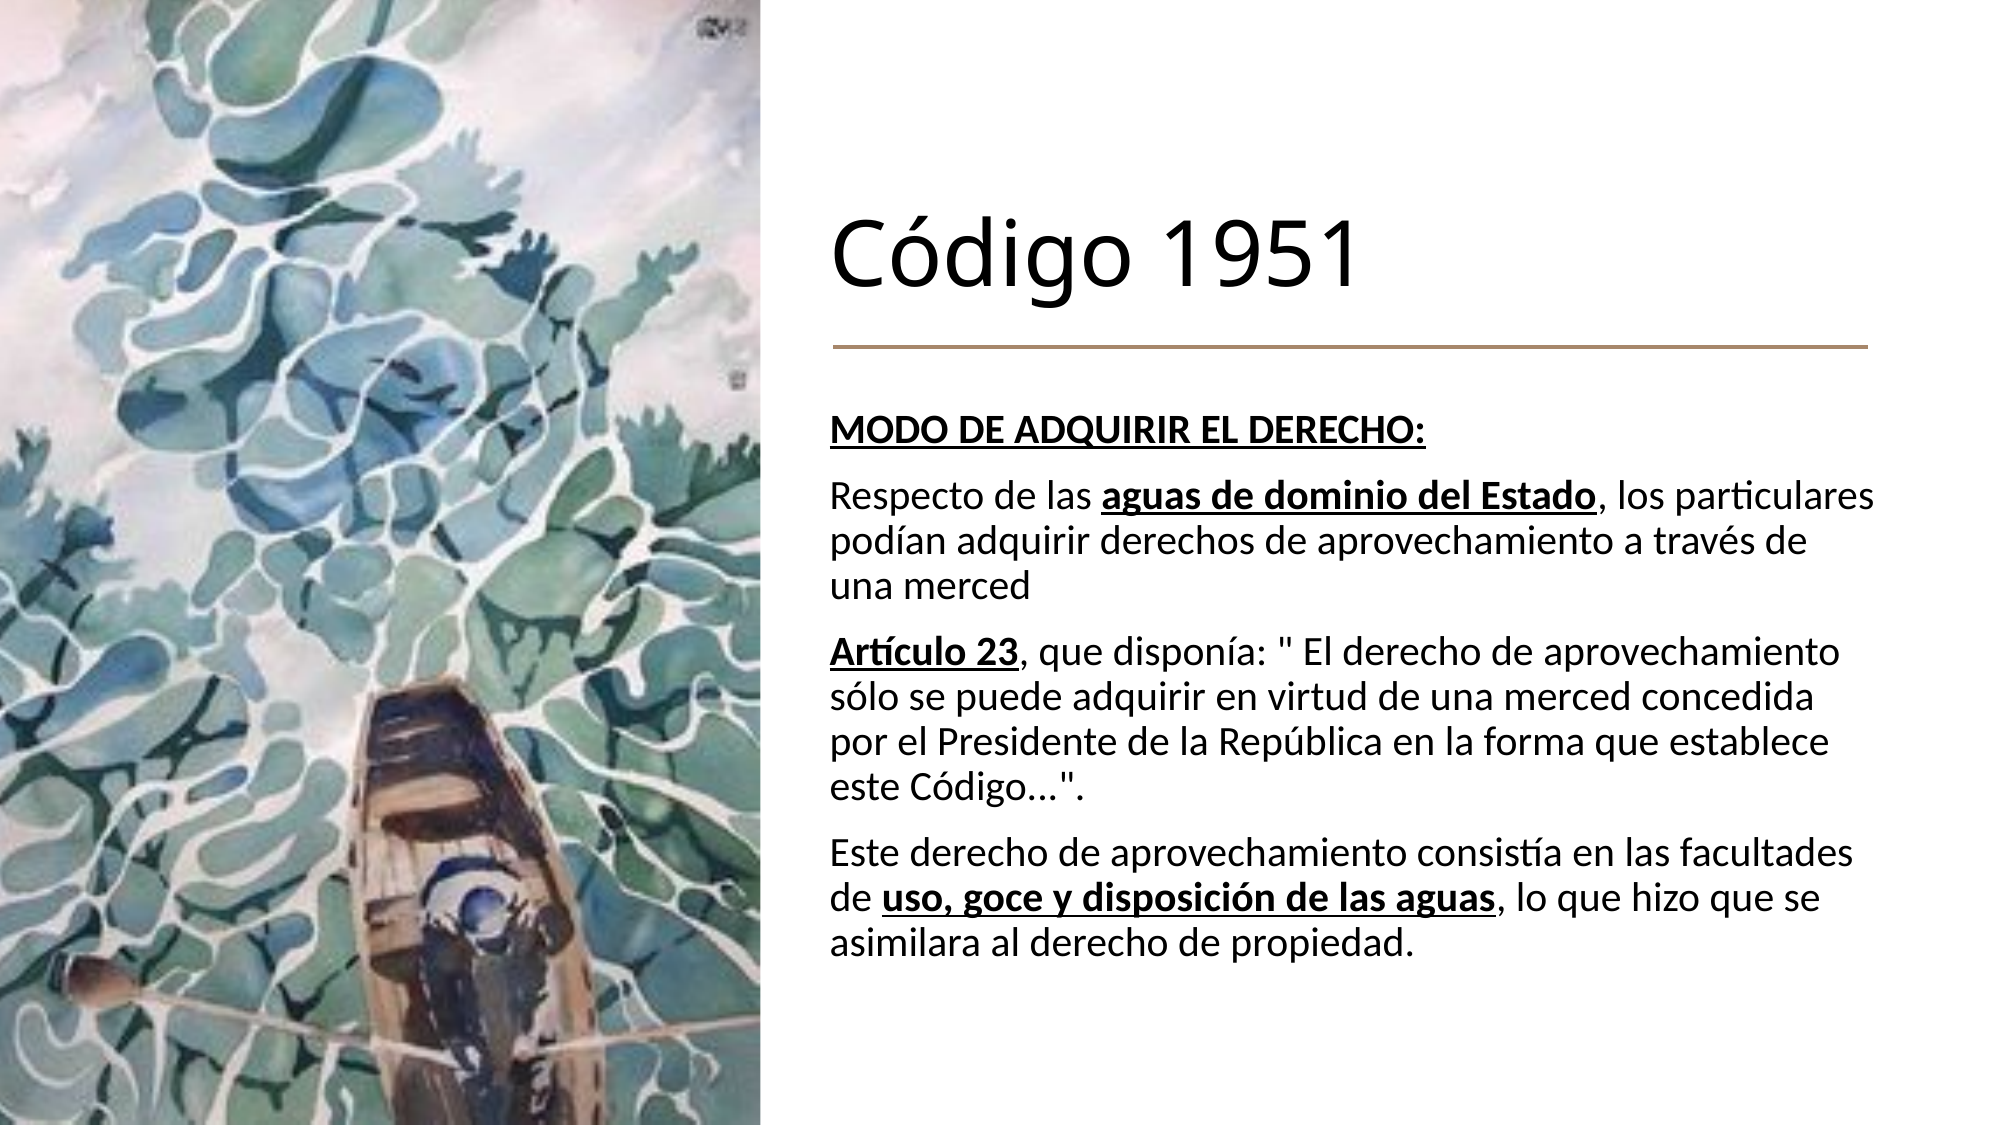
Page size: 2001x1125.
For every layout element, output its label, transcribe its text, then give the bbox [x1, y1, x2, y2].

list MODO DE ADQUIRIR EL DERECHO: Respecto de las aguas de dominio del Estado, los particulares podían adquirir derechos de aprovechamiento a través de una merced Artículo 23, que disponía: " El derecho de aprovechamiento sólo se puede adquirir en virtud de una merced concedida por el Presidente de la República en la forma que establece este Código...". Este derecho de aprovechamiento consistía en las facultades de uso, goce y disposición de las aguas, lo que hizo que se asimilara al derecho de propiedad. [814, 399, 1895, 1021]
title Código 1951 [814, 103, 1895, 315]
picture [0, 0, 761, 1125]
